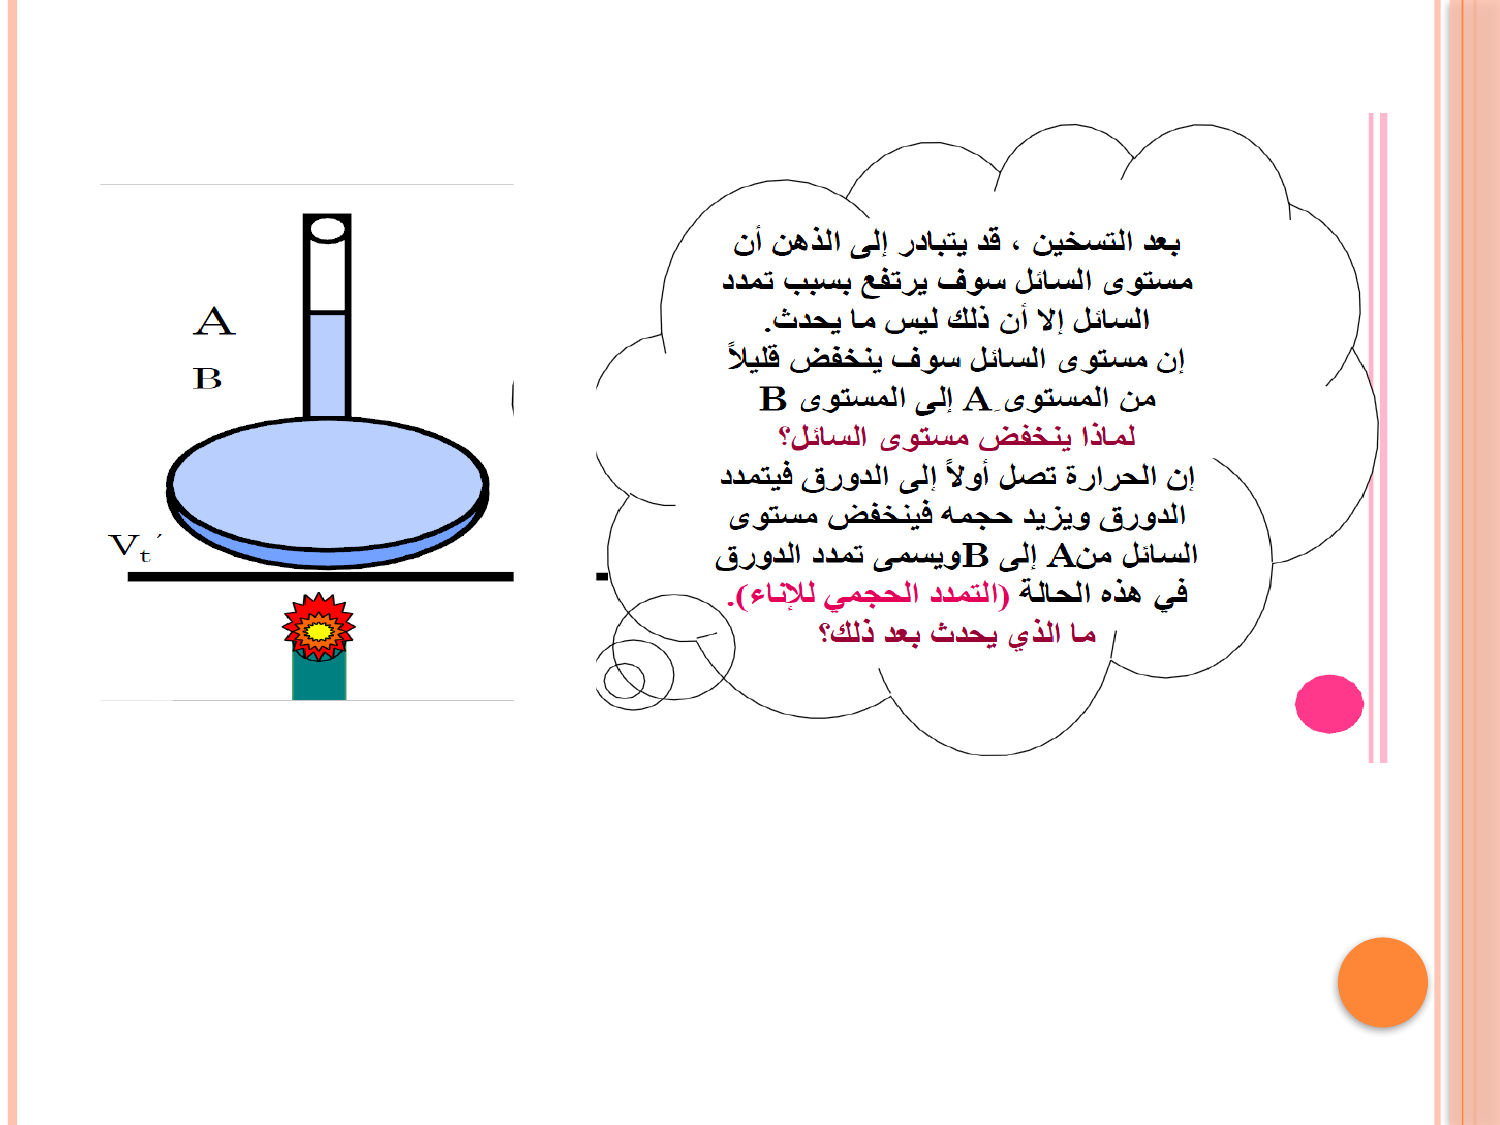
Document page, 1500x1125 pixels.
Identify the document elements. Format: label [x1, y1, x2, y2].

picture [99, 183, 515, 701]
picture [595, 113, 1388, 764]
